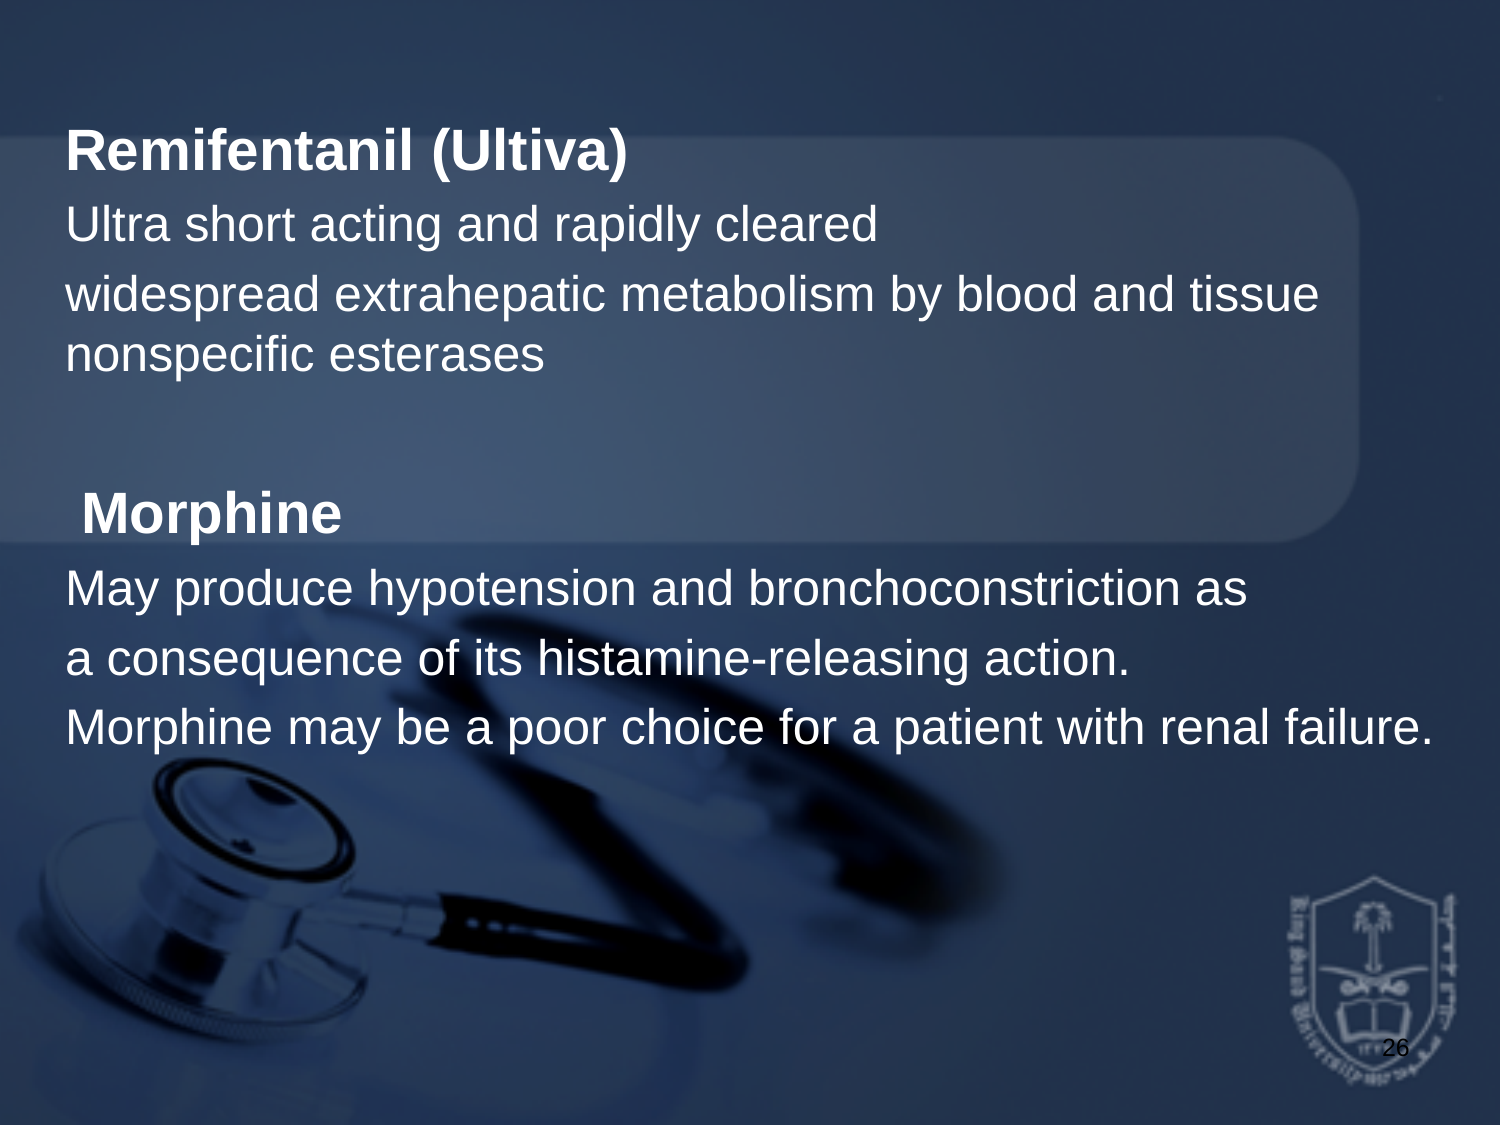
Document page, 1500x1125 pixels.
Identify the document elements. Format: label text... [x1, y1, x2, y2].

list Remifentanil (Ultiva) Ultra short acting and rapidly cleared widespread extrahepatic metabolism by blood and tissue nonspecific esterases Morphine May produce hypotension and bronchoconstriction as a consequence of its histamine-releasing action. Morphine may be a poor choice for a patient with renal failure. [50, 12, 1500, 1125]
picture [0, 0, 1500, 1125]
slide_number 26 [1074, 1024, 1426, 1103]
